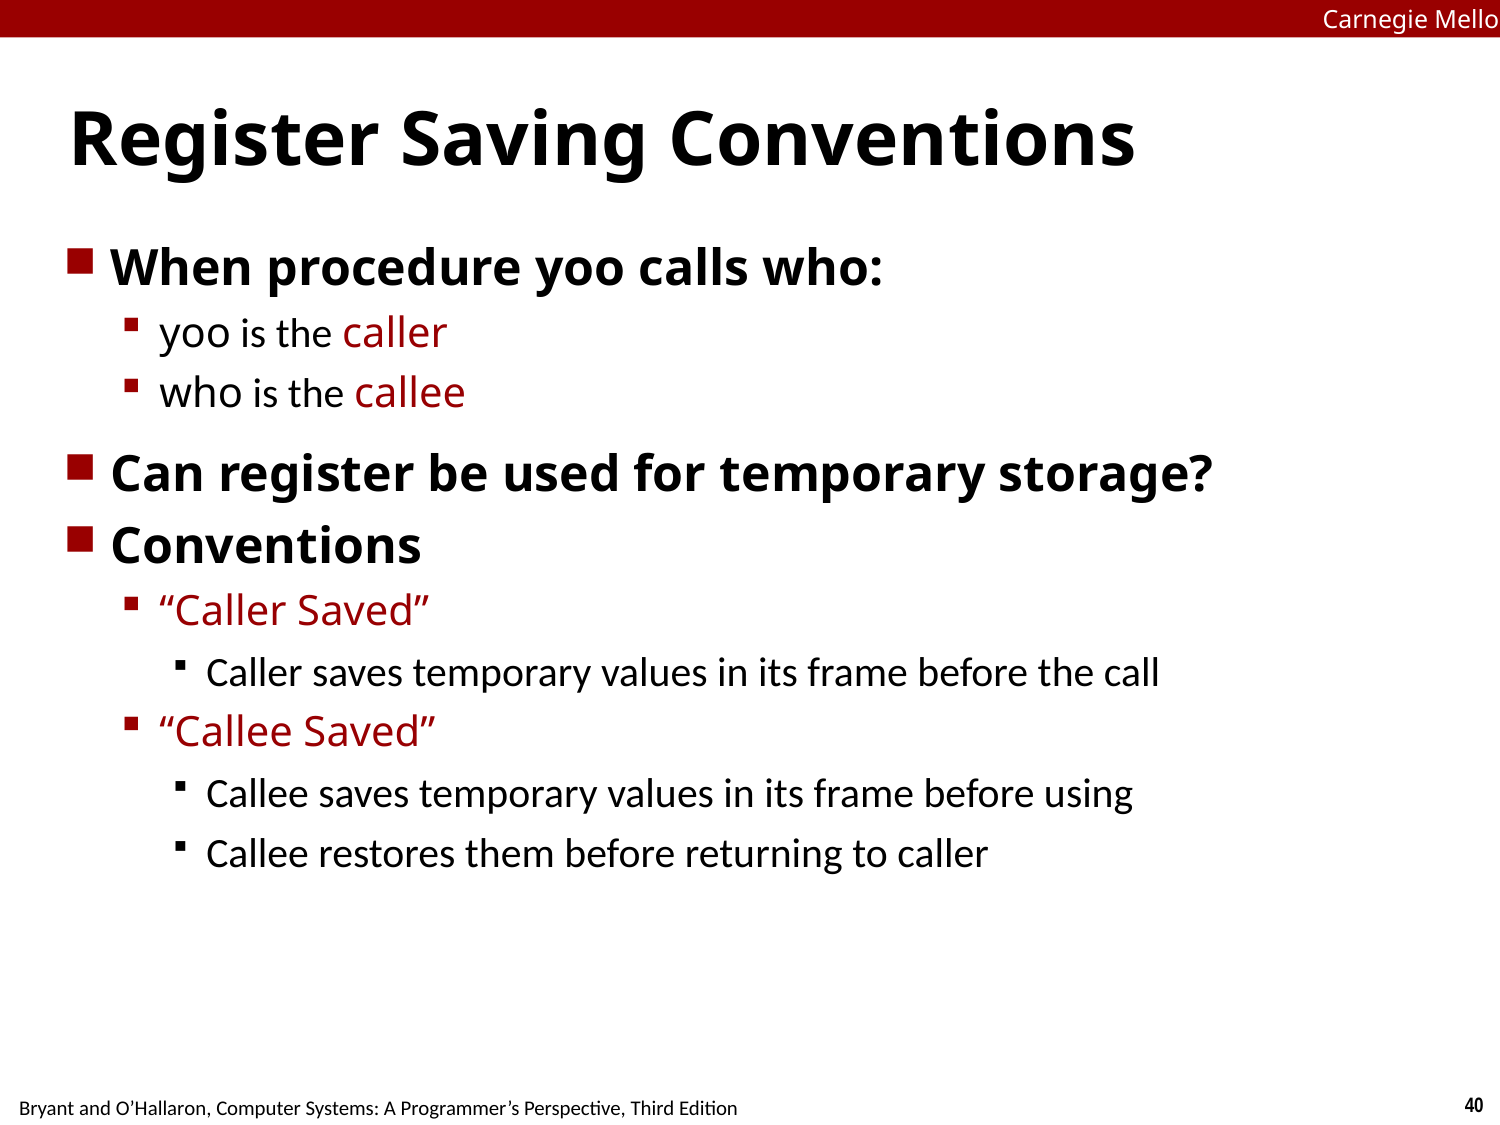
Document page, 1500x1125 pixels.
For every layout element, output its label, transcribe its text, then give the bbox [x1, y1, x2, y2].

text_box [0, 0, 1500, 38]
title Register Saving Conventions [62, 41, 1438, 228]
text_box Carnegie Mellon [1322, 3, 1500, 33]
list When procedure yoo calls who: yoo is the caller who is the callee Can register be used for temporary storage? Conventions “Caller Saved” Caller saves temporary values in its frame before the call “Callee Saved” Callee saves temporary values in its frame before using Callee restores them before returning to caller [62, 228, 1438, 1122]
